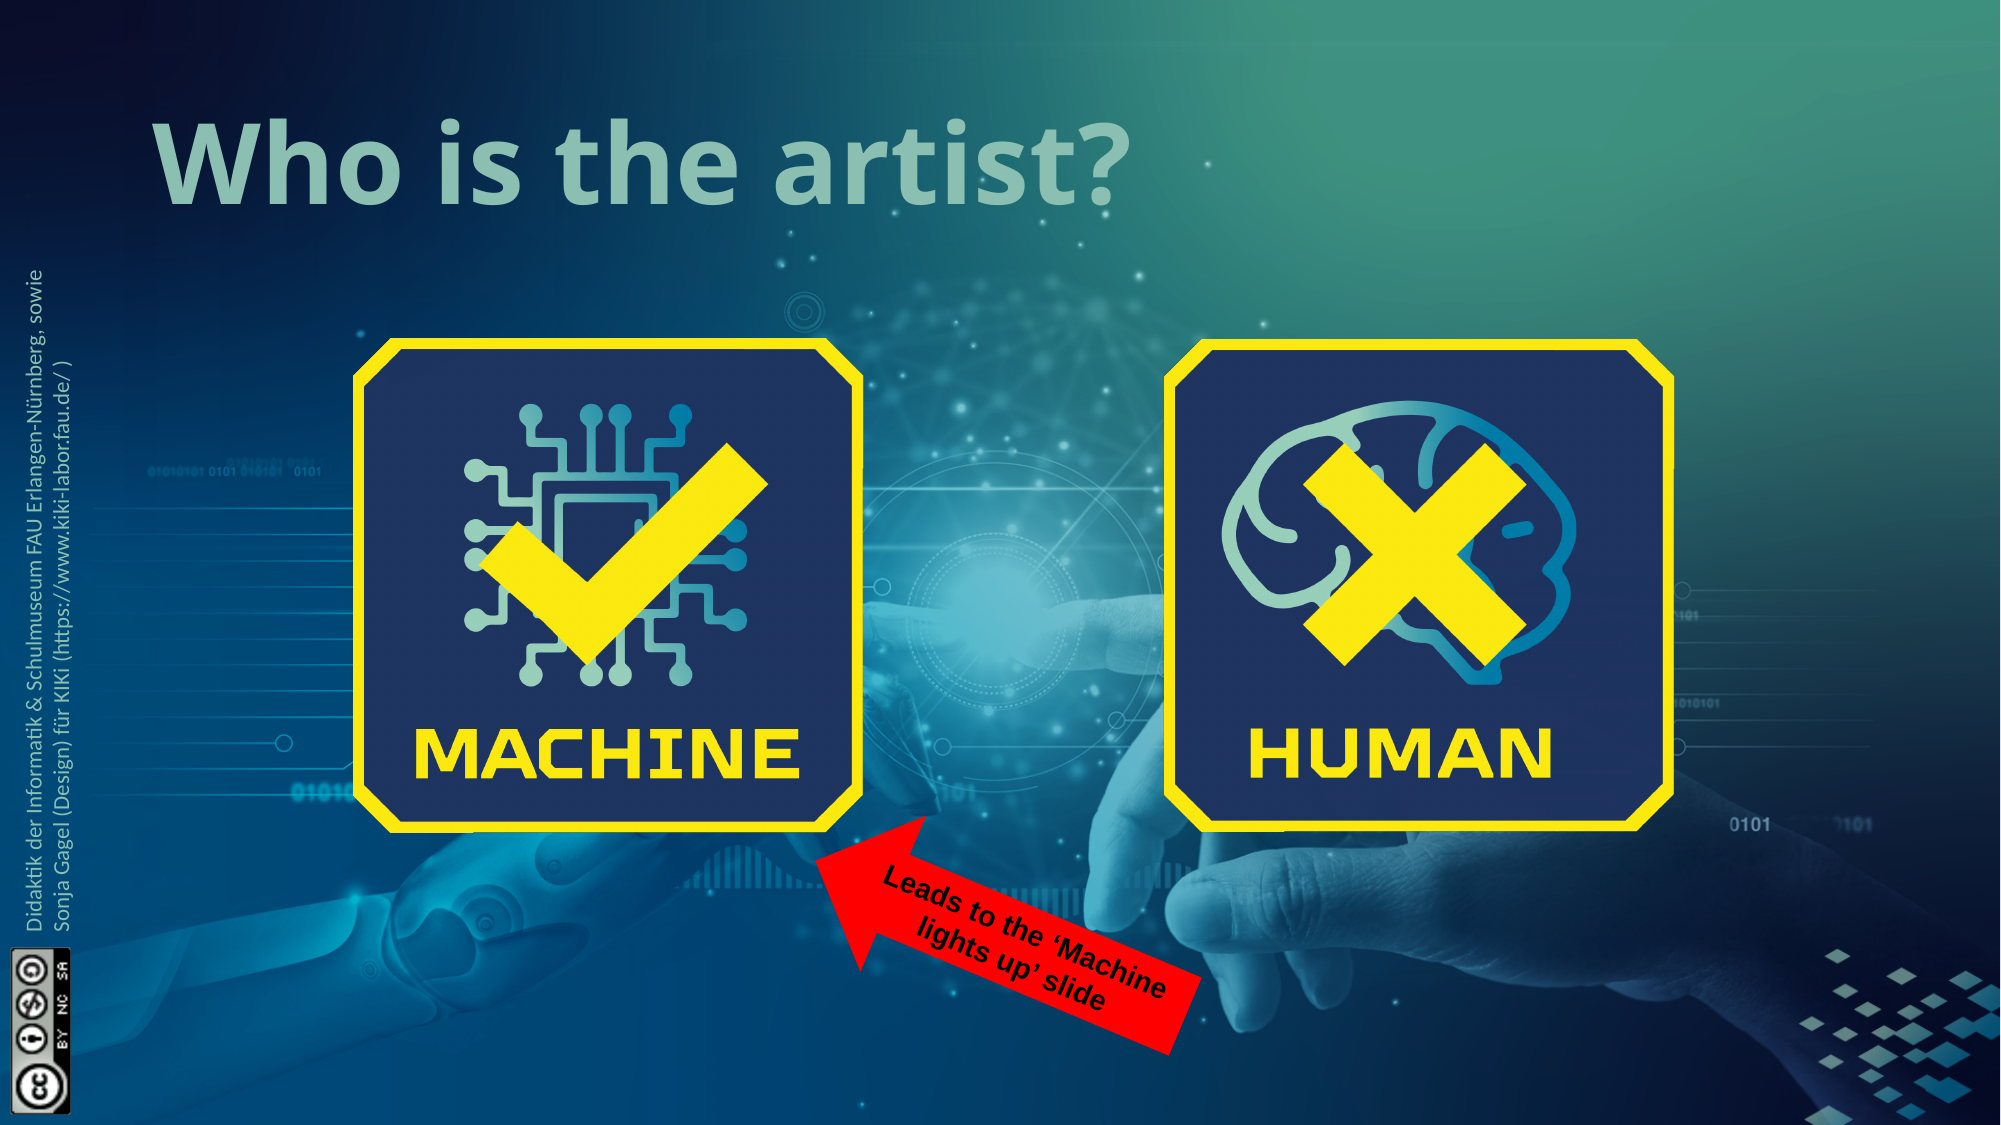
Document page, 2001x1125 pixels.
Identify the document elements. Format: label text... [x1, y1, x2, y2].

picture [0, 0, 2001, 1125]
title Who is the artist? [137, 59, 1863, 278]
text_box Leads to the ‘Machine lights up’ slide [815, 815, 1202, 1056]
